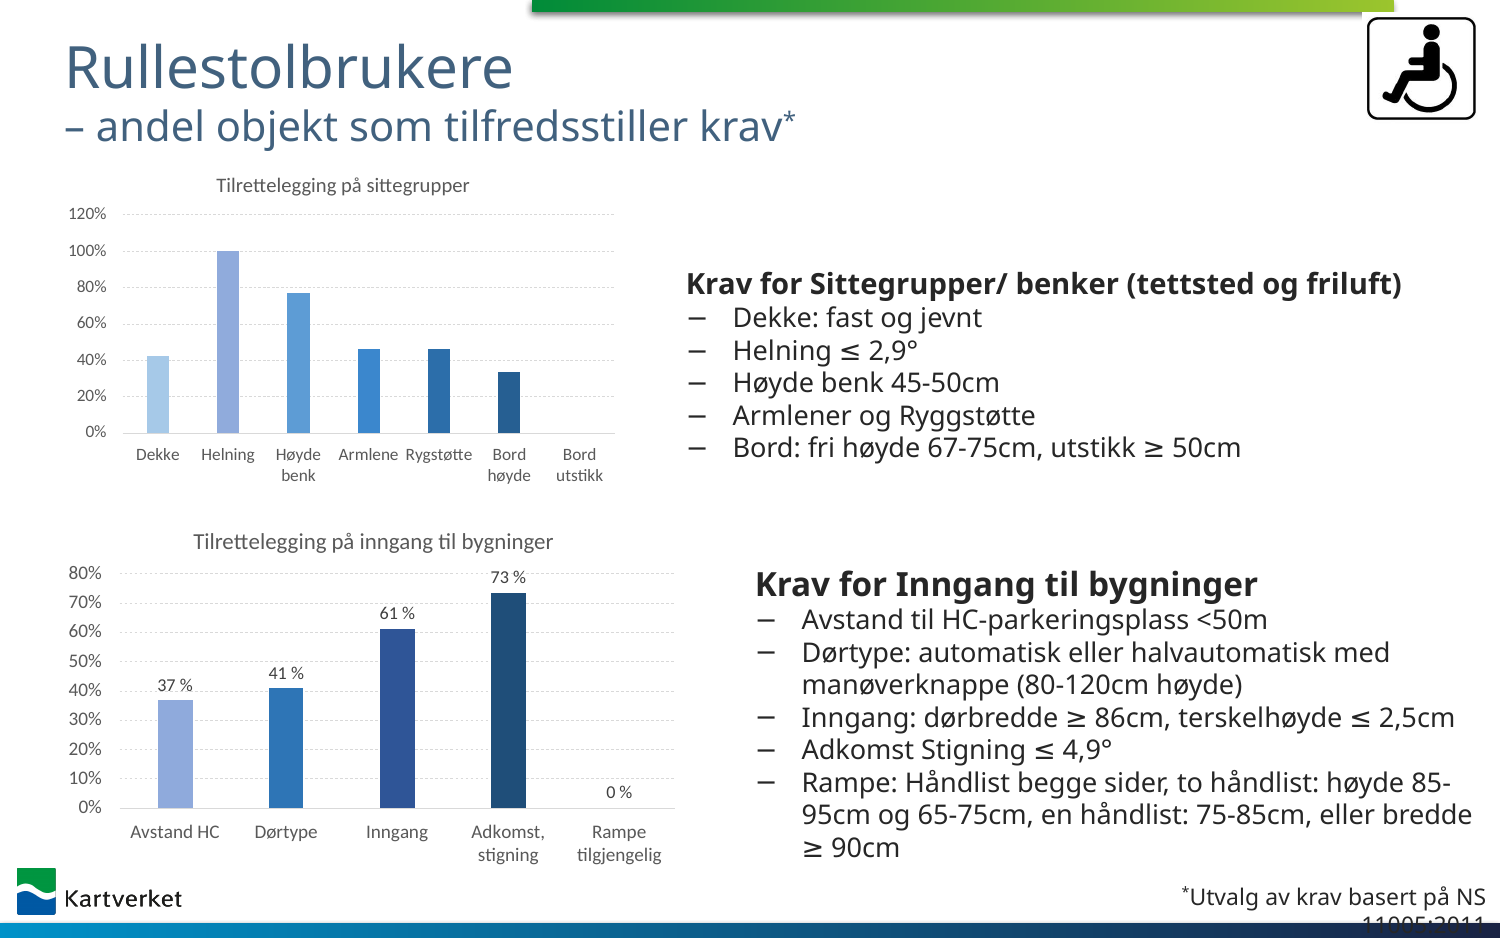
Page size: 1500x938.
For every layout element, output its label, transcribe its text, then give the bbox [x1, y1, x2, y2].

text_box *Utvalg av krav basert på NS 11005:2011 [1068, 873, 1500, 938]
picture [62, 166, 625, 492]
picture [62, 520, 686, 874]
text_box Krav for Sittegrupper/ benker (tettsted og friluft) Dekke: fast og jevnt Helning ≤ 2,9° Høyde benk 45-50cm Armlener og Ryggstøtte Bord: fri høyde 67-75cm, utstikk ≥ 50cm [670, 258, 1418, 471]
text_box Rullestolbrukere – andel objekt som tilfredsstiller krav* [49, 25, 1431, 158]
text_box Krav for Inngang til bygninger Avstand til HC-parkeringsplass <50m Dørtype: automatisk eller halvautomatisk med manøverknappe (80-120cm høyde) Inngang: dørbredde ≥ 86cm, terskelhøyde ≤ 2,5cm Adkomst Stigning ≤ 4,9° Rampe: Håndlist begge sider, to håndlist: høyde 85-95cm og 65-75cm, en håndlist: 75-85cm, eller bredde ≥ 90cm [740, 555, 1491, 870]
picture [1362, 12, 1481, 126]
